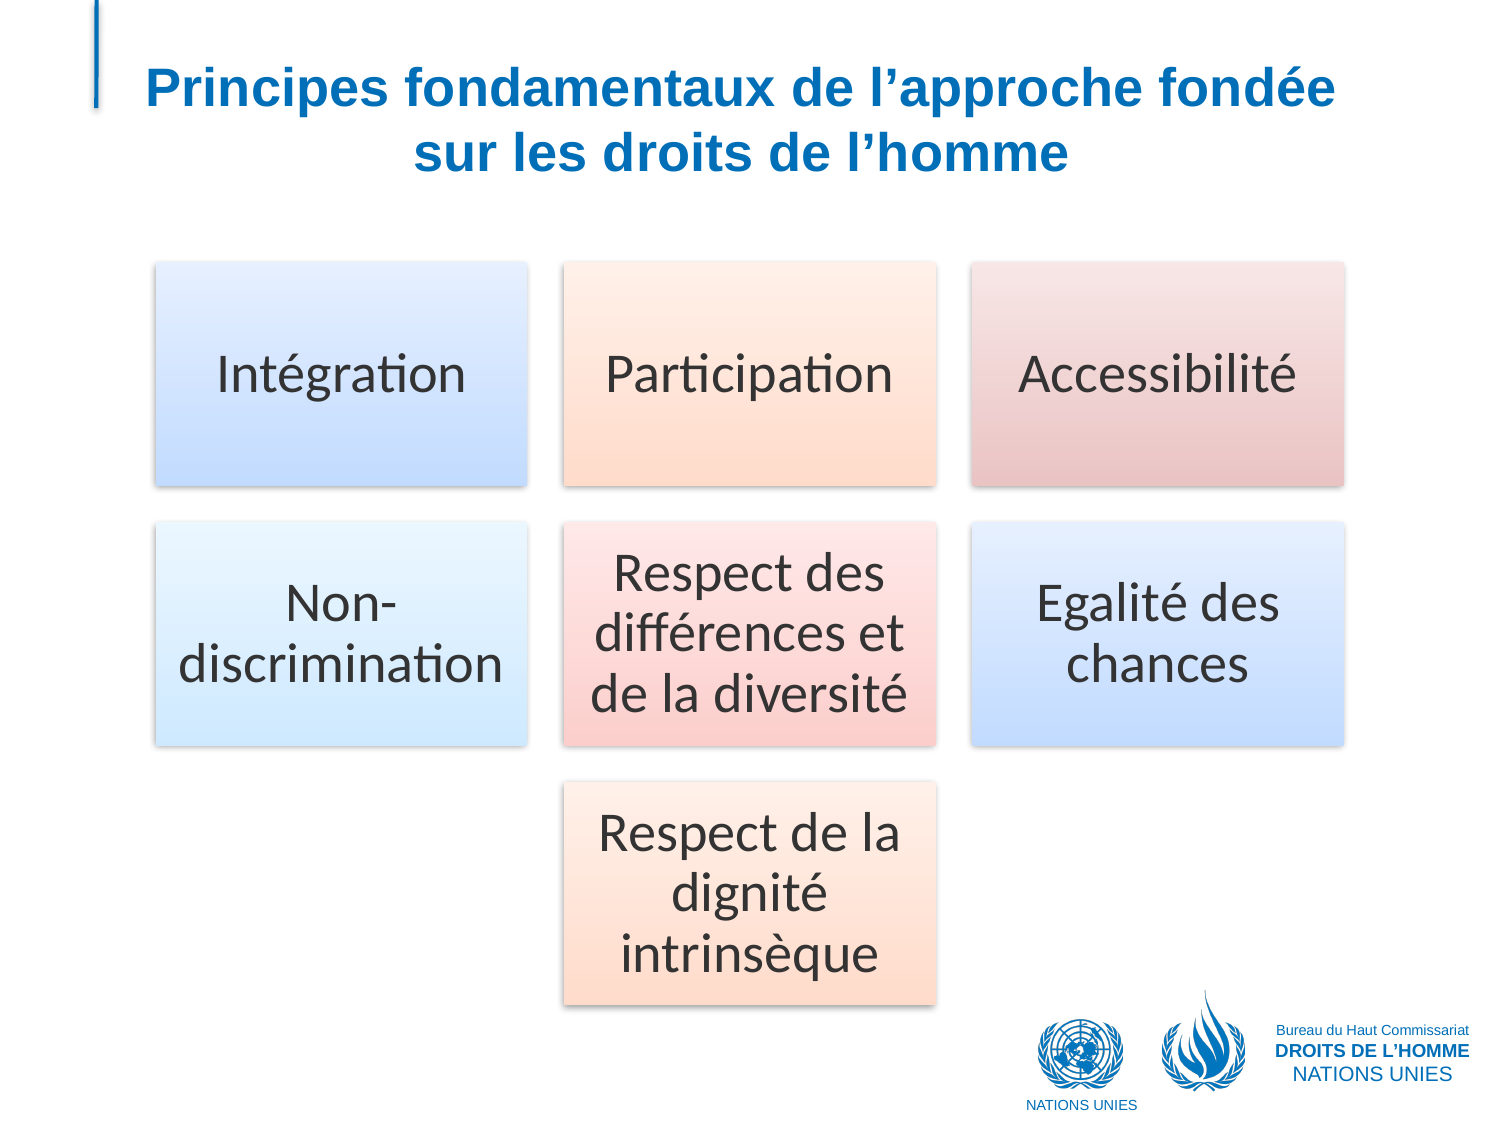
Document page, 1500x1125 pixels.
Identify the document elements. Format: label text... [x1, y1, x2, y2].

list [74, 262, 1426, 1006]
text_box NATIONS UNIES [980, 1088, 1184, 1121]
text_box Bureau du Haut Commissariat DROITS DE L’HOMME NATIONS UNIES [1245, 1013, 1500, 1094]
picture [1037, 990, 1457, 1107]
title Principes fondamentaux de l’approche fondée sur les droits de l’homme [121, 45, 1363, 224]
